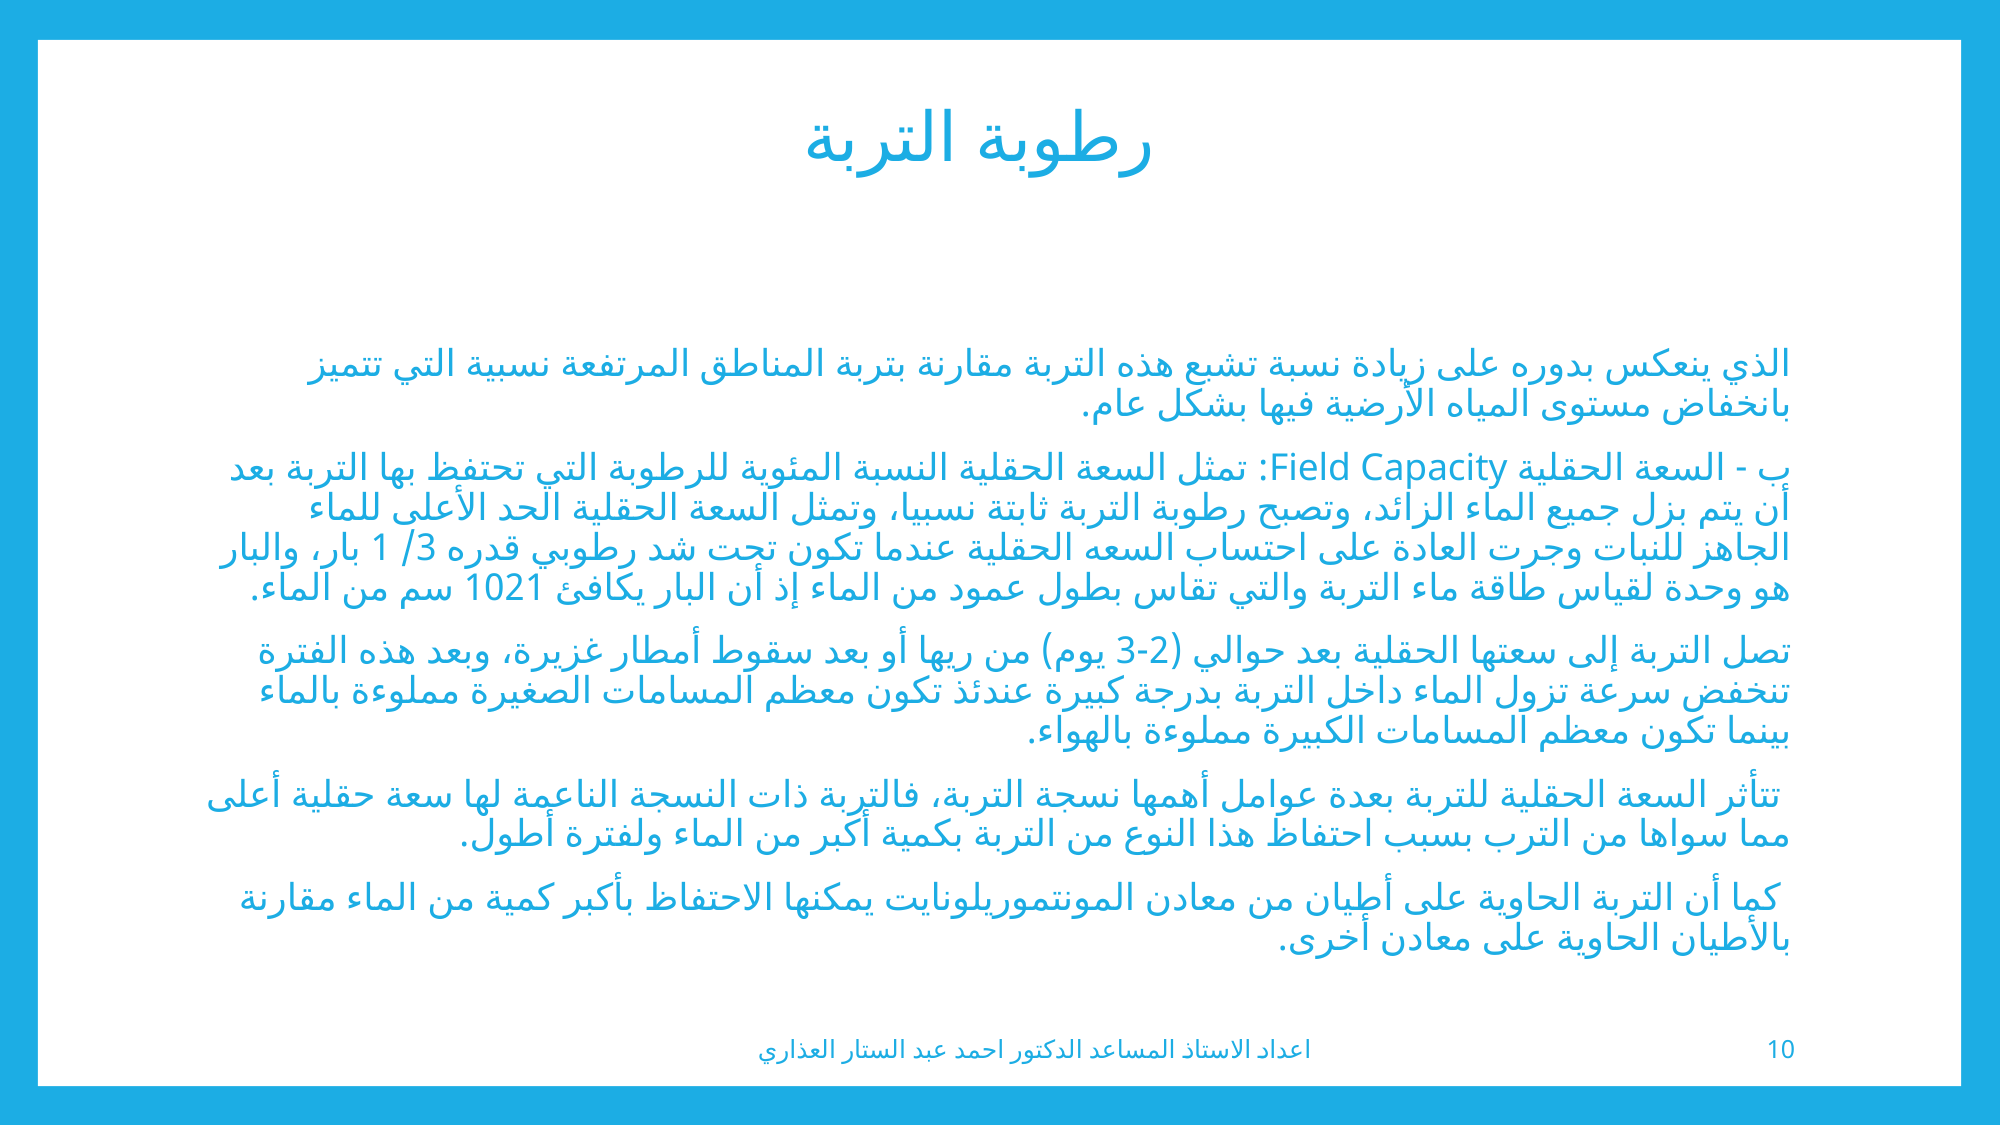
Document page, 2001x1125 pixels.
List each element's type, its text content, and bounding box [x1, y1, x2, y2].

footer اعداد الاستاذ المساعد الدكتور احمد عبد الستار العذاري [647, 1020, 1422, 1081]
title رطوبة التربة [788, 74, 1212, 204]
slide_number 10 [1530, 1020, 1811, 1081]
list الذي ينعكس بدوره على زيادة نسبة تشبع هذه التربة مقارنة بتربة المناطق المرتفعة نسبية التي تتميز بانخفاض مستوى المياه الأرضية فيها بشكل عام. ب - السعة الحقلية Field Capacity: تمثل السعة الحقلية النسبة المئوية للرطوبة التي تحتفظ بها التربة بعد أن يتم بزل جميع الماء الزائد، وتصبح رطوبة التربة ثابتة نسبيا، وتمثل السعة الحقلية الحد الأعلى للماء الجاهز للنبات وجرت العادة على احتساب السعه الحقلية عندما تكون تحت شد رطوبي قدره 3/ 1 بار، والبار هو وحدة لقياس طاقة ماء التربة والتي تقاس بطول عمود من الماء إذ أن البار يكافئ 1021 سم من الماء. تصل التربة إلى سعتها الحقلية بعد حوالي (2-3 يوم) من ريها أو بعد سقوط أمطار غزيرة، وبعد هذه الفترة تنخفض سرعة تزول الماء داخل التربة بدرجة كبيرة عندئذ تكون معظم المسامات الصغيرة مملوءة بالماء بينما تكون معظم المسامات الكبيرة مملوءة بالهواء. تتأثر السعة الحقلية للتربة بعدة عوامل أهمها نسجة التربة، فالتربة ذات النسجة الناعمة لها سعة حقلية أعلى مما سواها من الترب بسبب احتفاظ هذا النوع من التربة بكمية أكبر من الماء ولفترة أطول. كما أن التربة الحاوية على أطيان من معادن المونتموریلونایت يمكنها الاحتفاظ بأكبر كمية من الماء مقارنة بالأطيان الحاوية على معادن أخرى. [187, 337, 1808, 1000]
